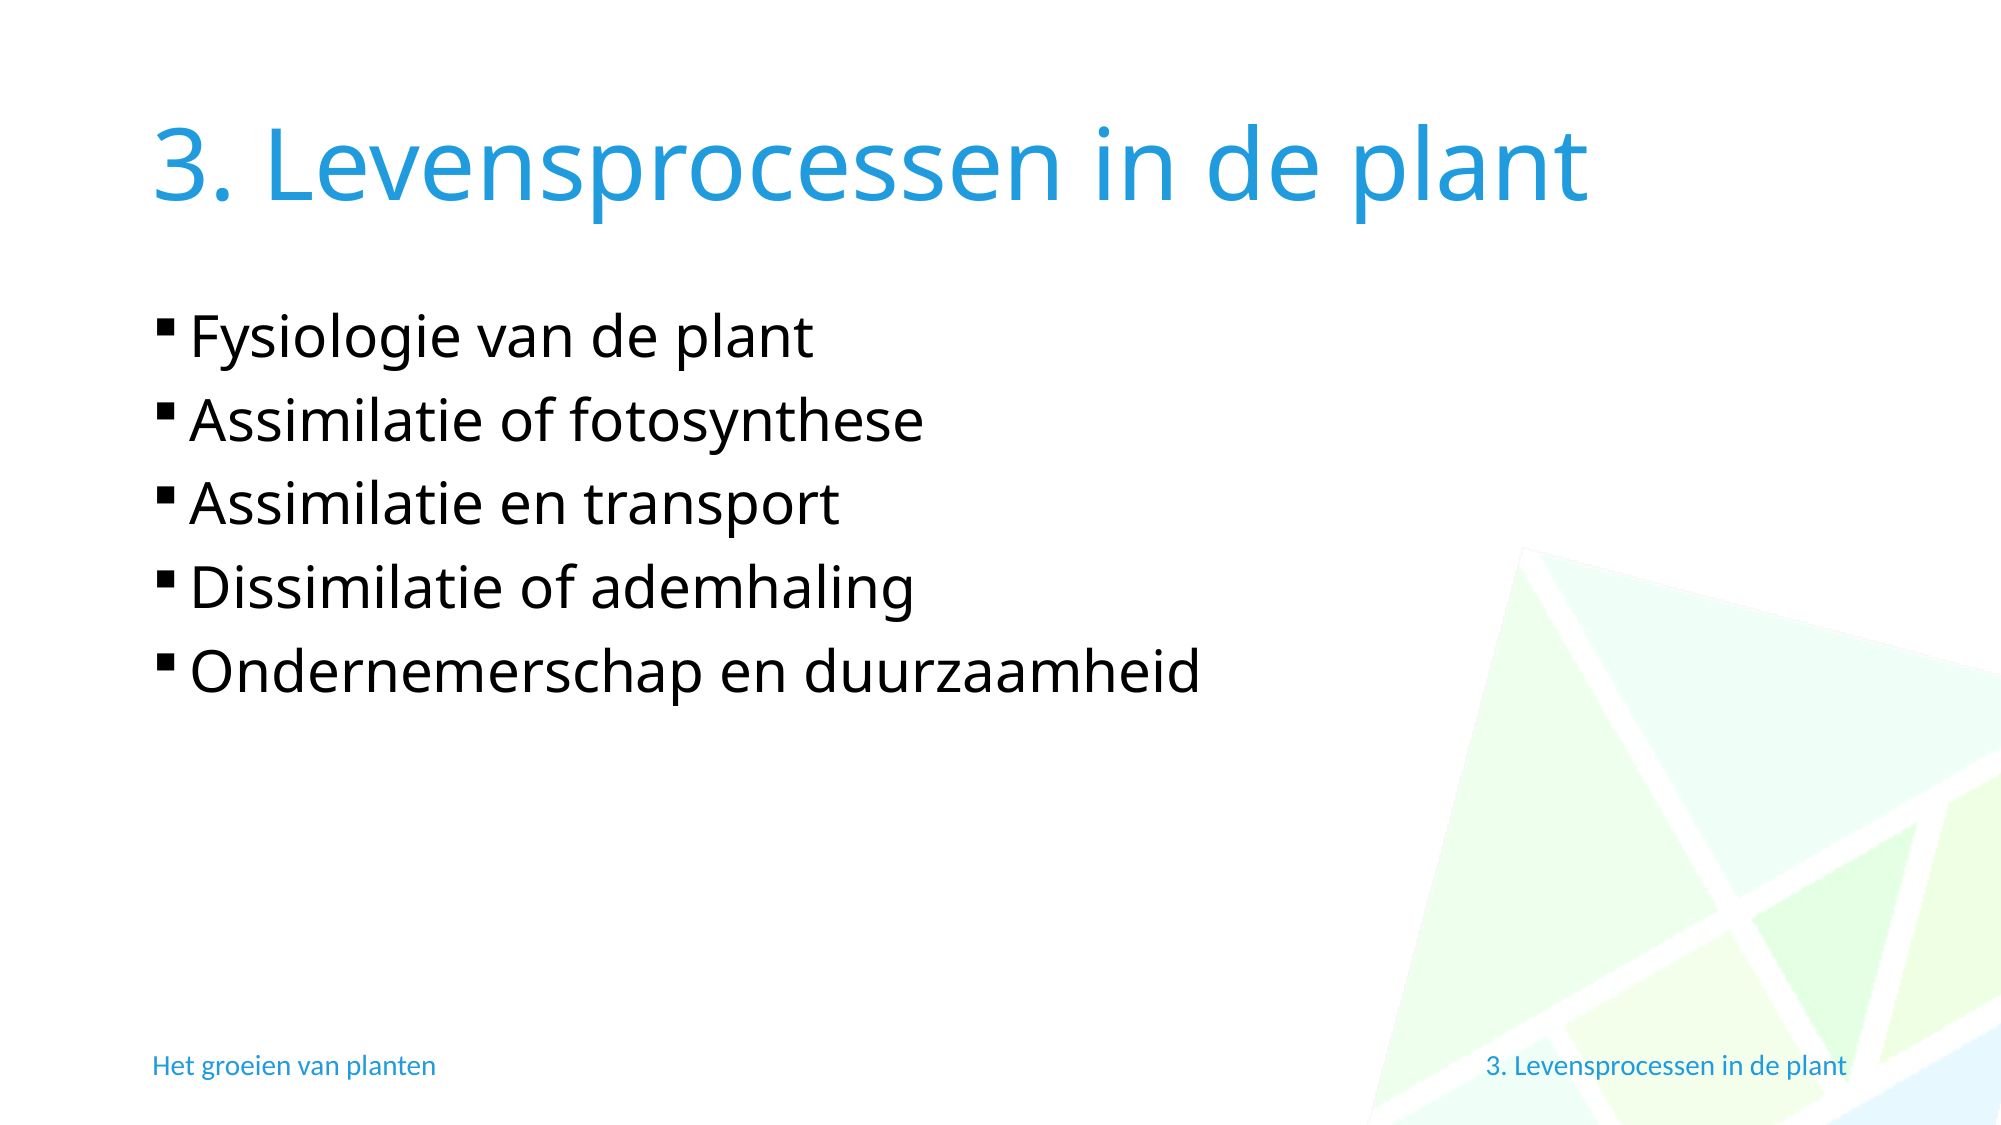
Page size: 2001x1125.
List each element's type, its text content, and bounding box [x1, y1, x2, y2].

list 3. Levensprocessen in de plant [1412, 1042, 1863, 1103]
title 3. Levensprocessen in de plant [137, 59, 1863, 278]
list Fysiologie van de plant Assimilatie of fotosynthese Assimilatie en transport Dissimilatie of ademhaling Ondernemerschap en duurzaamheid [137, 299, 1863, 1014]
list Het groeien van planten [137, 1042, 588, 1103]
